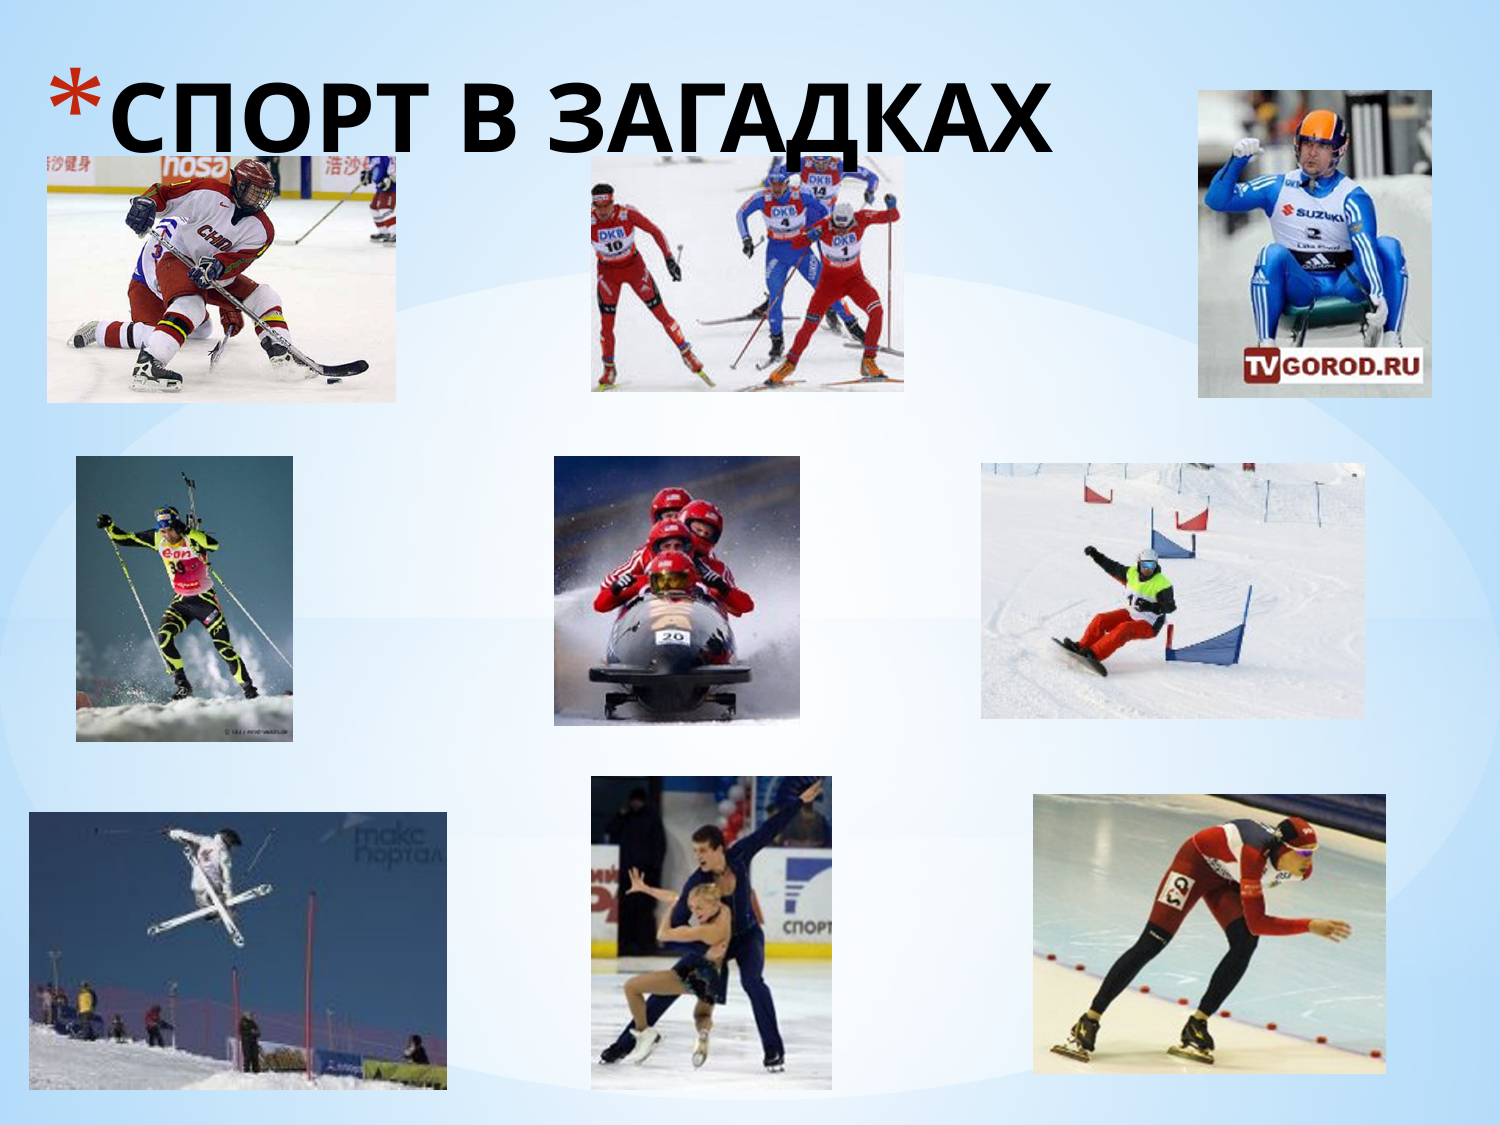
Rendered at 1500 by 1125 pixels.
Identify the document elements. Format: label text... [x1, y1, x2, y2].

picture [590, 776, 832, 1090]
title СПОРТ В ЗАГАДКАХ [0, 48, 1069, 144]
picture [1033, 794, 1386, 1074]
picture [554, 455, 800, 727]
picture [76, 455, 293, 742]
picture [46, 156, 397, 404]
picture [981, 463, 1365, 719]
picture [29, 811, 447, 1091]
picture [1198, 89, 1432, 398]
picture [590, 156, 904, 392]
